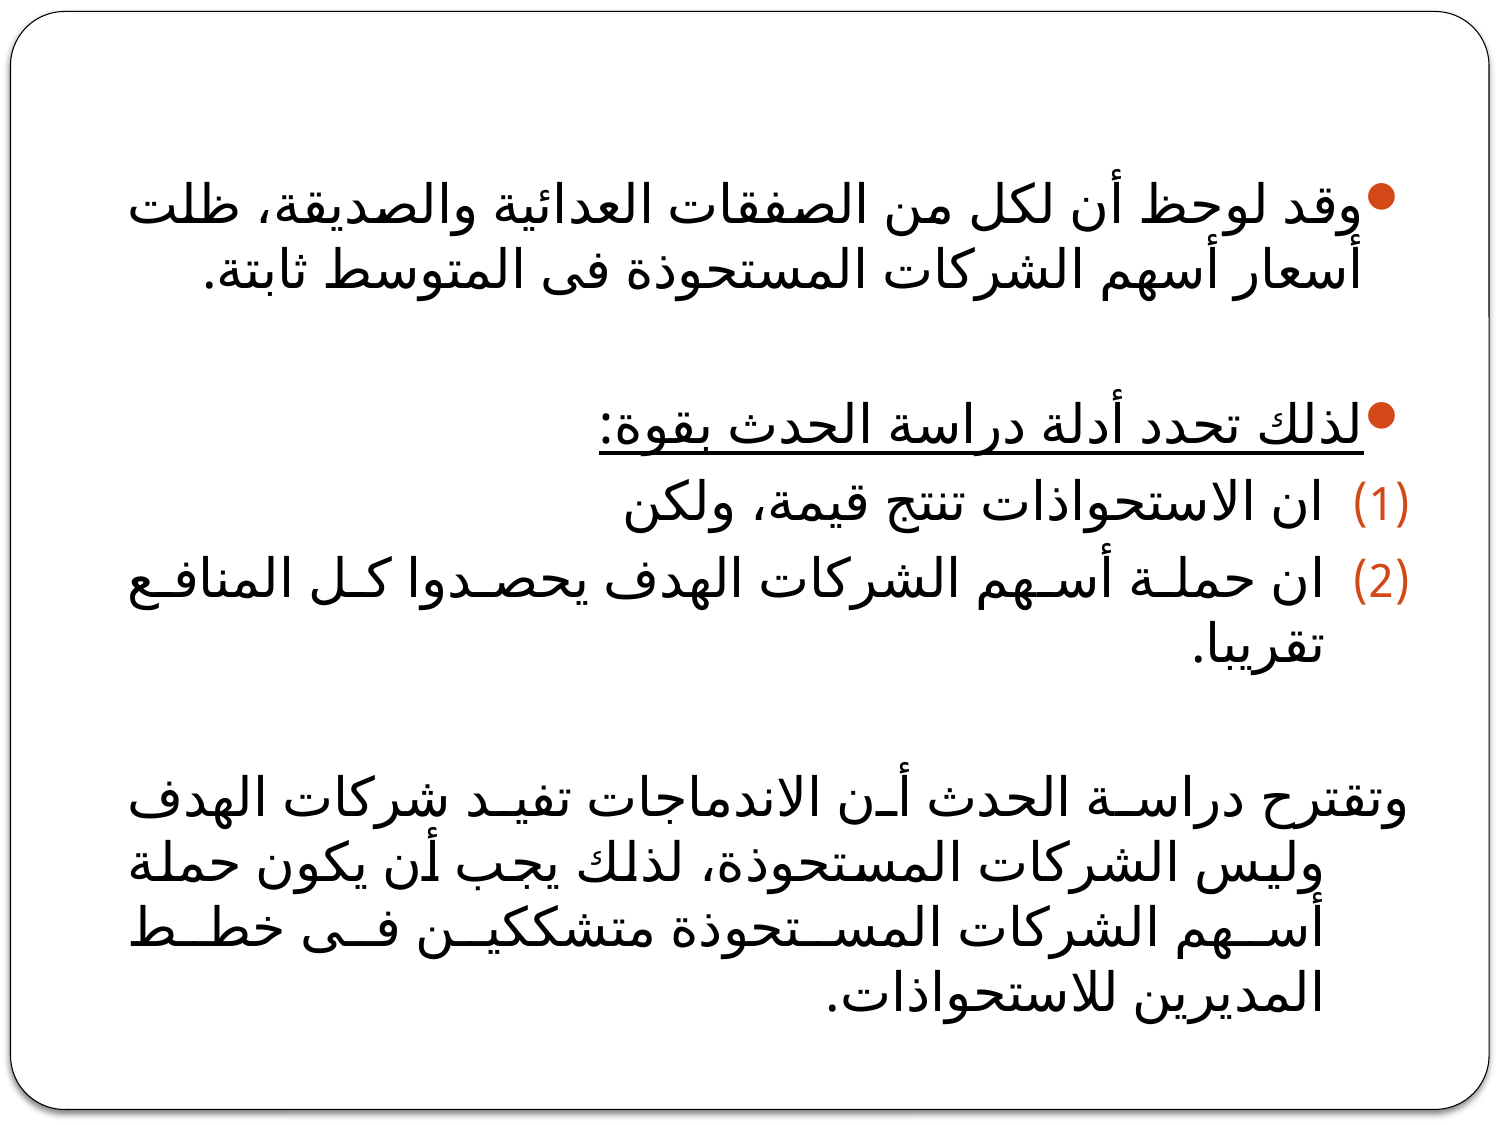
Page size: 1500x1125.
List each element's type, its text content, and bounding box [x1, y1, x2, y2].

list وقد لوحظ أن لكل من الصفقات العدائية والصديقة، ظلت أسعار أسهم الشركات المستحوذة فى المتوسط ثابتة. لذلك تحدد أدلة دراسة الحدث بقوة: ان الاستحواذات تنتج قيمة، ولكن ان حملة أسهم الشركات الهدف يحصدوا كل المنافع تقريبا. وتقترح دراسة الحدث أن الاندماجات تفيد شركات الهدف وليس الشركات المستحوذة، لذلك يجب أن يكون حملة أسهم الشركات المستحوذة متشككين فى خطط المديرين للاستحواذات. [112, 162, 1425, 1000]
